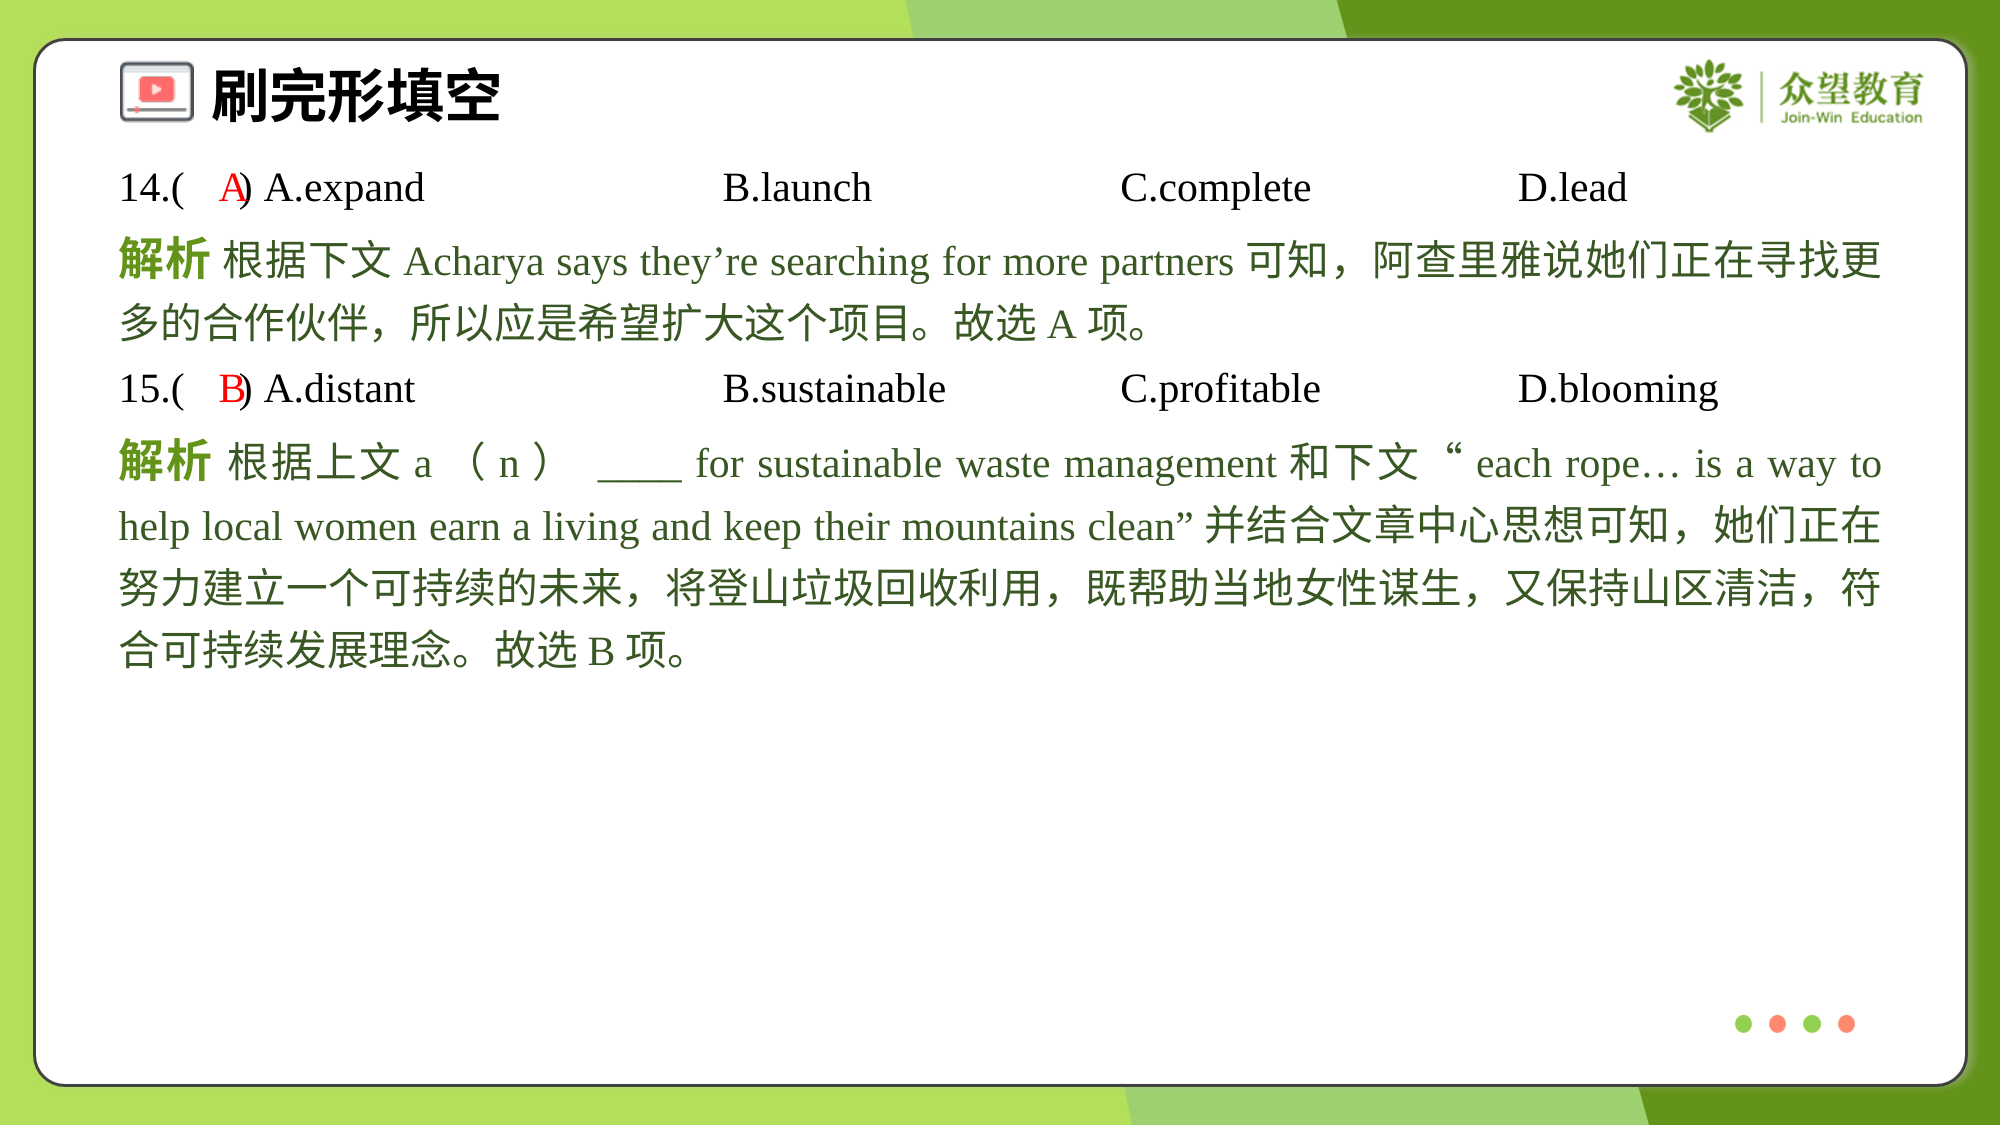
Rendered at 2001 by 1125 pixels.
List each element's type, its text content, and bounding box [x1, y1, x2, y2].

text_box 15.( ) A.distant B.sustainable C.profitable D.blooming [118, 348, 213, 406]
text_box 解析 根据上文a（n） ____ for sustainable waste management和下文“each rope… is a way to help local women earn a living and keep their mountains clean”并结合文章中心思想可知，她们正在努力建立一个可持续的未来，将登山垃圾回收利用，既帮助当地女性谋生，又保持山区清洁，符合可持续发展理念。故选B项。 [118, 417, 1883, 670]
text_box 14.( ) A.expand B.launch C.complete D.lead [118, 146, 213, 204]
text_box 解析 根据下文Acharya says they’re searching for more partners可知，阿查里雅说她们正在寻找更多的合作伙伴，所以应是希望扩大这个项目。故选A项。 [118, 215, 1883, 343]
text_box 15.( ) A.distant B.sustainable C.profitable D.blooming [252, 348, 1883, 406]
text_box A [213, 146, 254, 205]
text_box B [213, 348, 252, 406]
text_box 14.( ) A.expand B.launch C.complete D.lead [254, 146, 1883, 204]
picture [0, 0, 2000, 1125]
